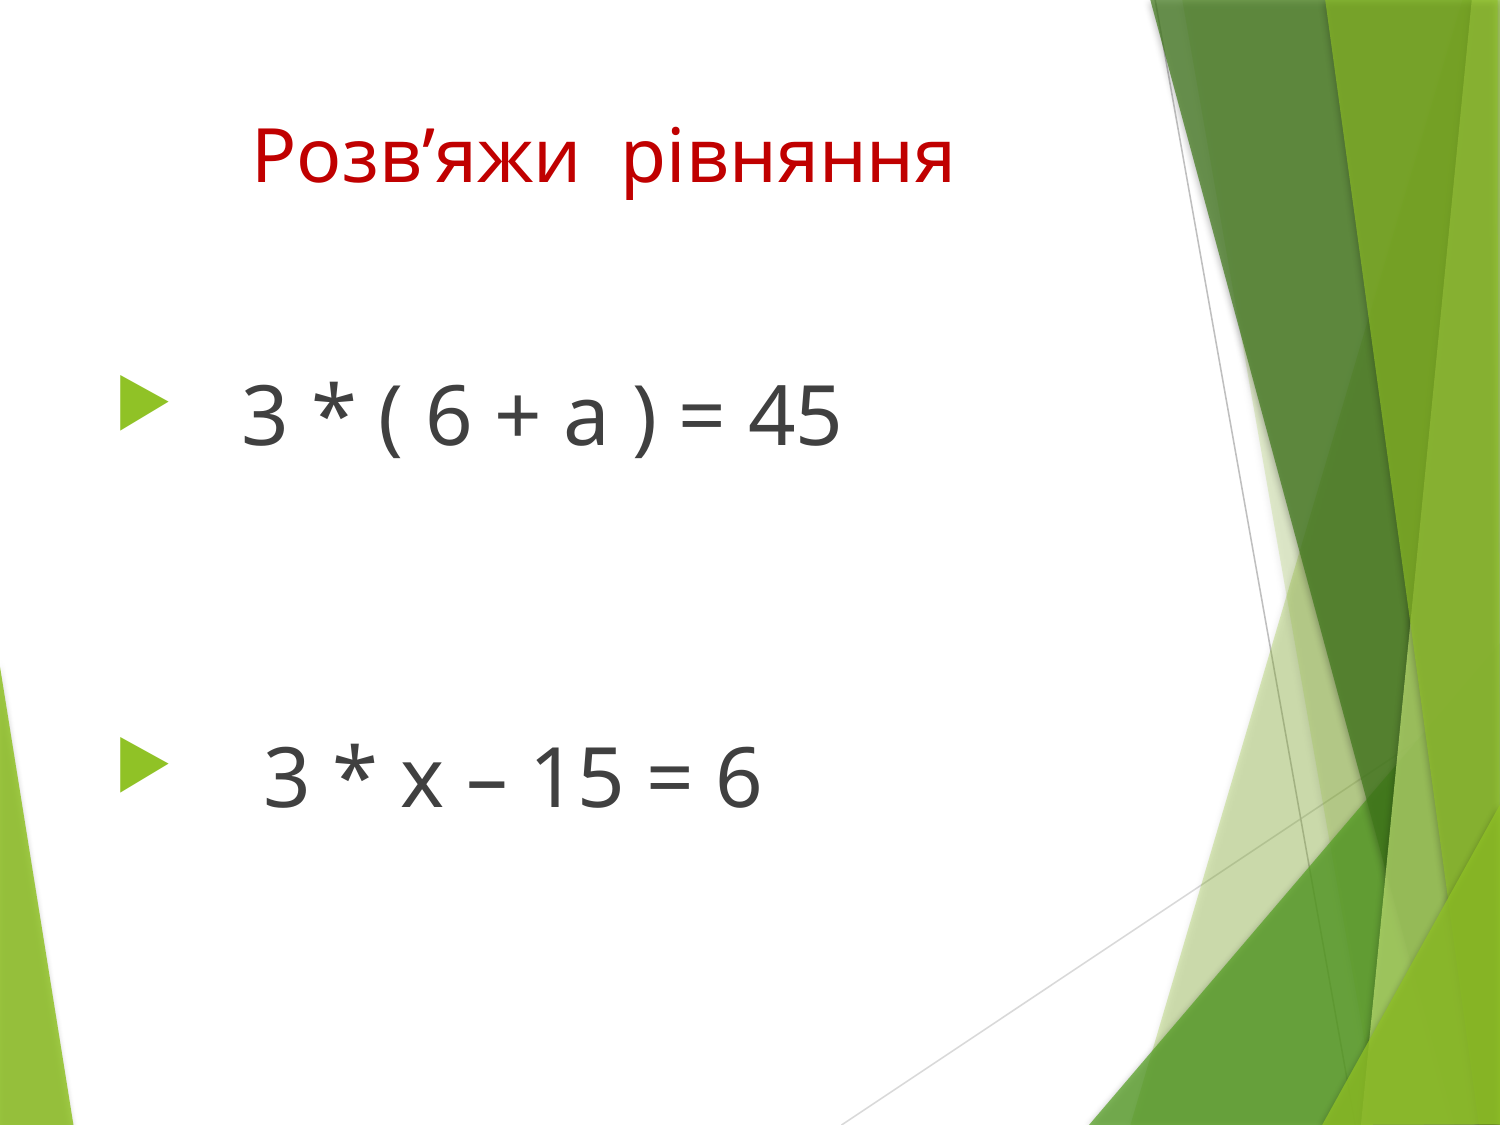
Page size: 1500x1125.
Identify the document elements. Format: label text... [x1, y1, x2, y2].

list 3 * ( 6 + а ) = 45 3 * х – 15 = 6 [99, 354, 1142, 992]
title Розв’яжи рівняння [99, 99, 1142, 317]
